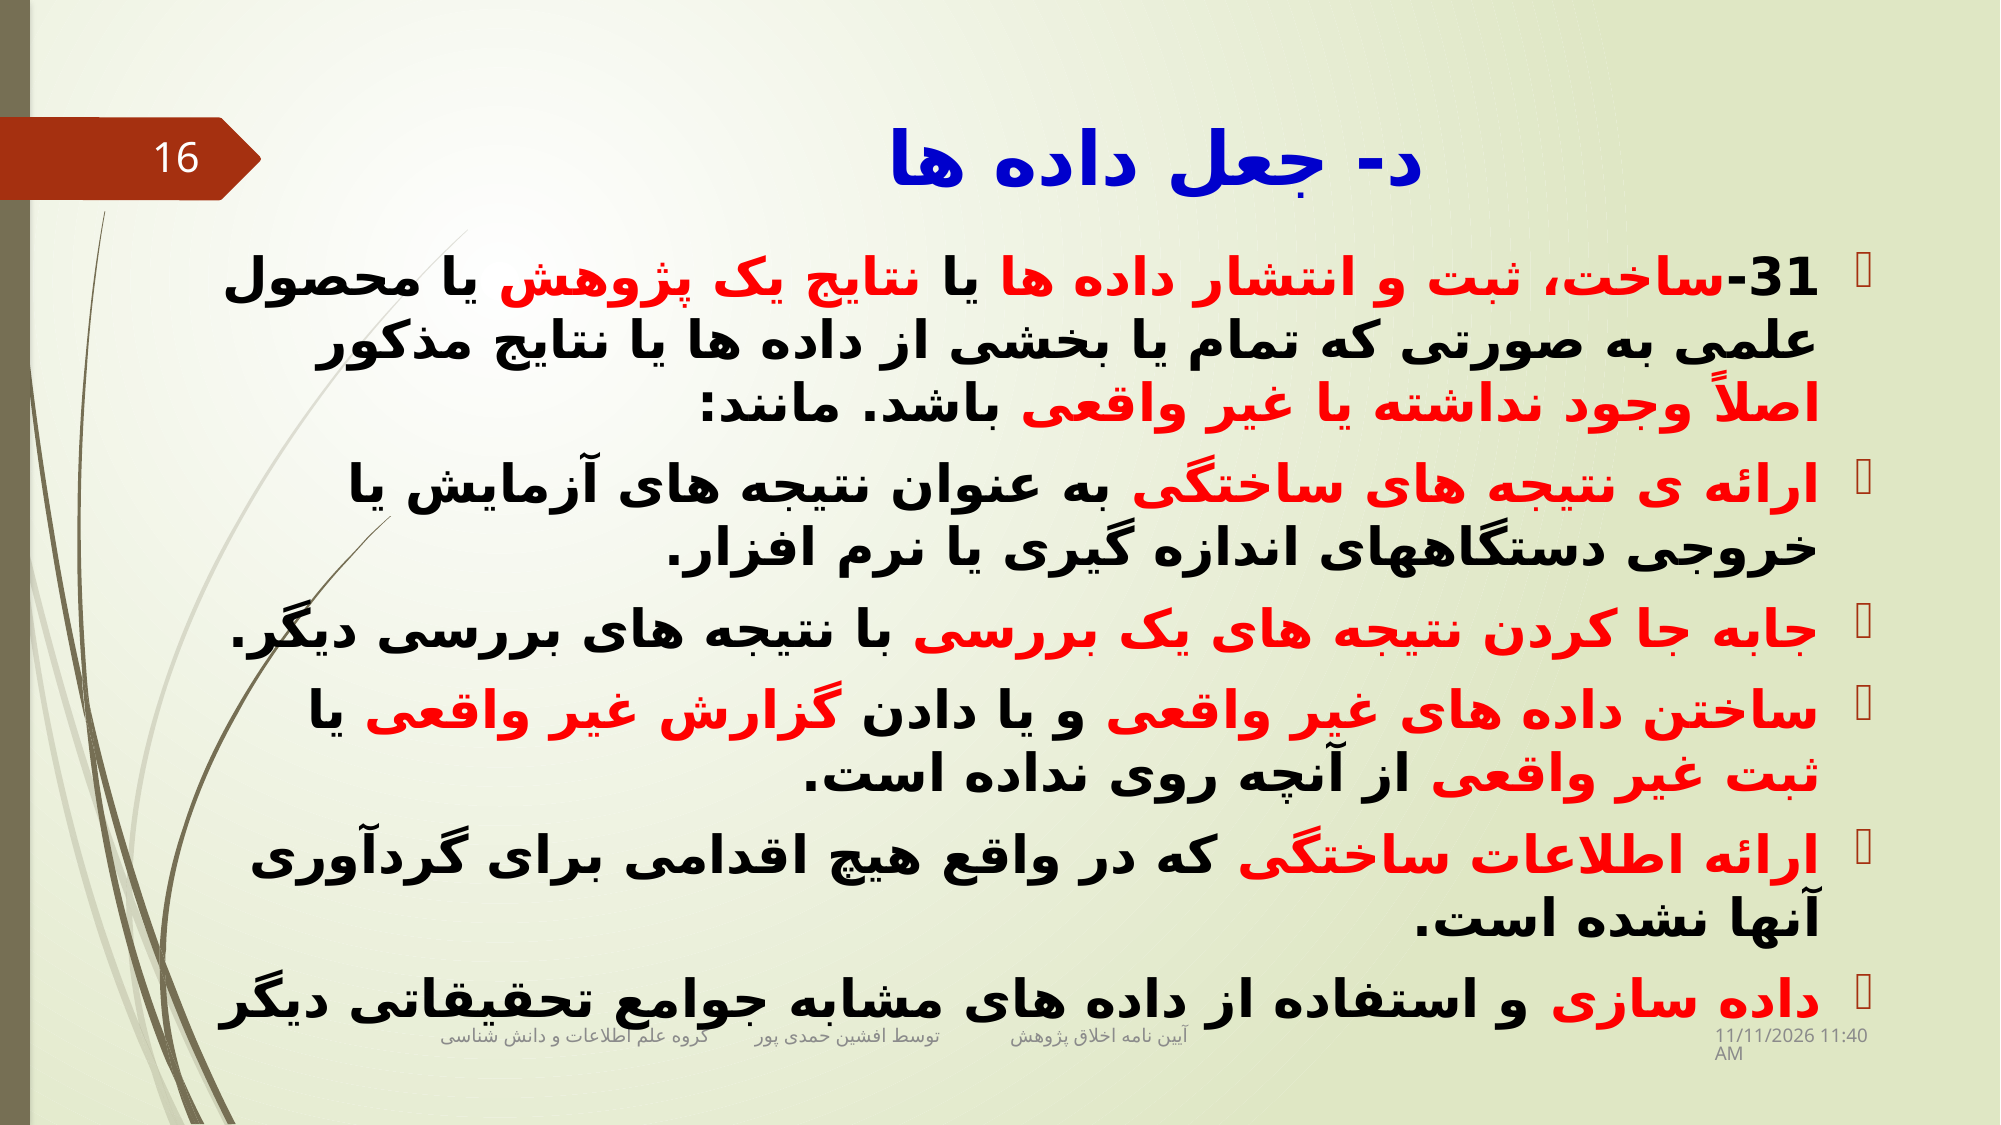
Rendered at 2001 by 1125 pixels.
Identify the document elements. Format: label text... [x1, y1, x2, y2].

slide_number 16 [87, 129, 216, 190]
slide_number 17 دسامبر 18 [1699, 1005, 1888, 1067]
list 31-ساخت، ثبت و انتشار داده ها یا نتایج یک پژوهش یا محصول علمی به صورتی که تمام یا بخشی از داده ها یا نتایج مذکور اصلاً وجود نداشته یا غیر واقعی باشد. مانند: ارائه ی نتیجه های ساختگی به عنوان نتیجه های آزمایش یا خروجی دستگاههای اندازه گیری یا نرم افزار. جابه جا کردن نتیجه های یک بررسی با نتیجه های بررسی دیگر. ساختن داده های غیر واقعی و یا دادن گزارش غیر واقعی یا ثبت غیر واقعی از آنچه روی نداده است. ارائه اطلاعات ساختگی که در واقع هیچ اقدامی برای گردآوری آنها نشده است. داده سازی و استفاده از داده های مشابه جوامع تحقیقاتی دیگر [201, 235, 1888, 1085]
footer آیین نامه اخلاق پژوهش توسط افشین حمدی پور گروه علم اطلاعات و دانش شناسی [424, 1006, 1675, 1067]
title د- جعل داده ها [425, 102, 1888, 235]
